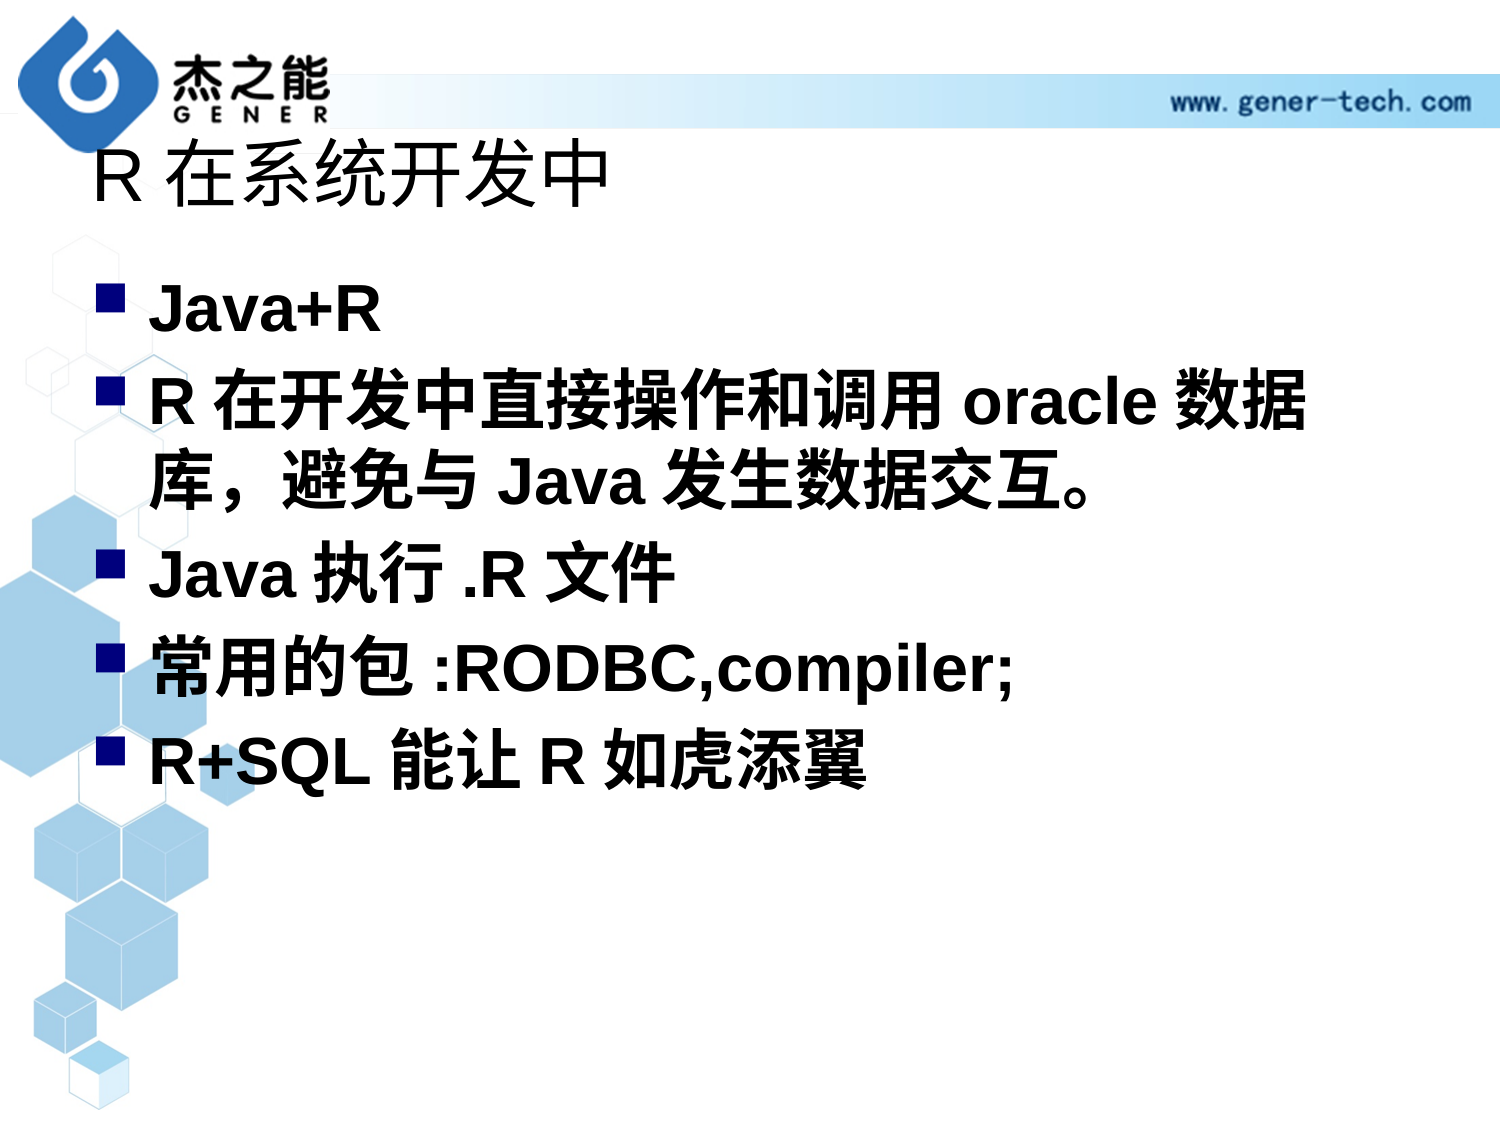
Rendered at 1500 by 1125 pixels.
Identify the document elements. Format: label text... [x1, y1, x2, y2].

picture [0, 15, 1500, 1110]
list Java+R R在开发中直接操作和调用oracle数据库，避免与Java发生数据交互。 Java执行.R文件 常用的包:RODBC,compiler; R+SQL能让R如虎添翼 [76, 257, 1427, 1000]
title R在系统开发中 [76, 110, 1427, 232]
